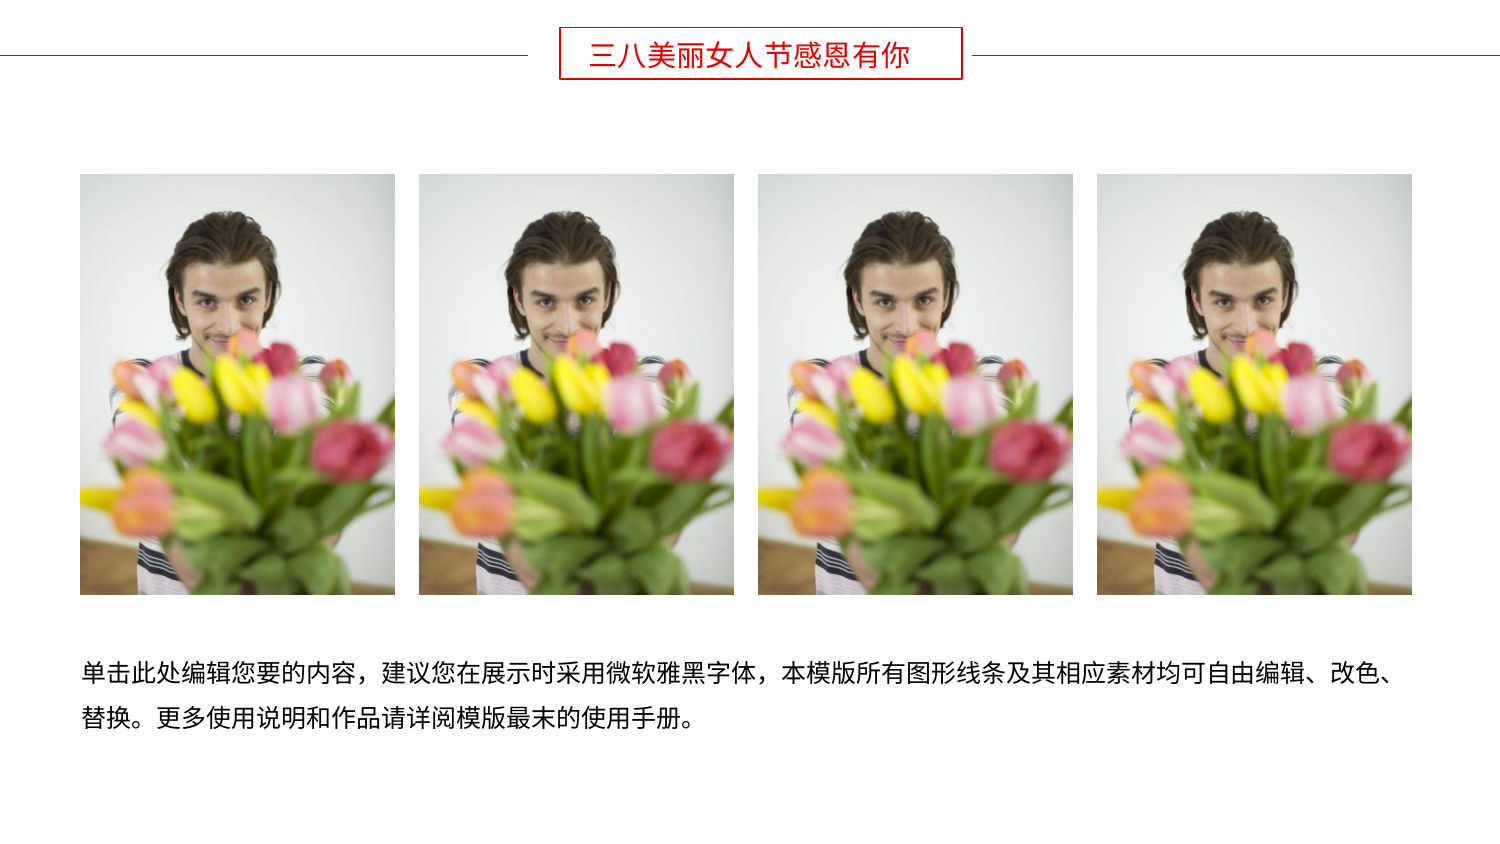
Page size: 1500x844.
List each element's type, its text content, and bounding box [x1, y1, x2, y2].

picture [79, 174, 395, 595]
text_box [560, 27, 963, 80]
picture [757, 174, 1073, 595]
picture [1096, 174, 1412, 595]
picture [418, 174, 734, 595]
text_box 单击此处编辑您要的内容，建议您在展示时采用微软雅黑字体，本模版所有图形线条及其相应素材均可自由编辑、改色、替换。更多使用说明和作品请详阅模版最末的使用手册。 [81, 642, 1412, 733]
